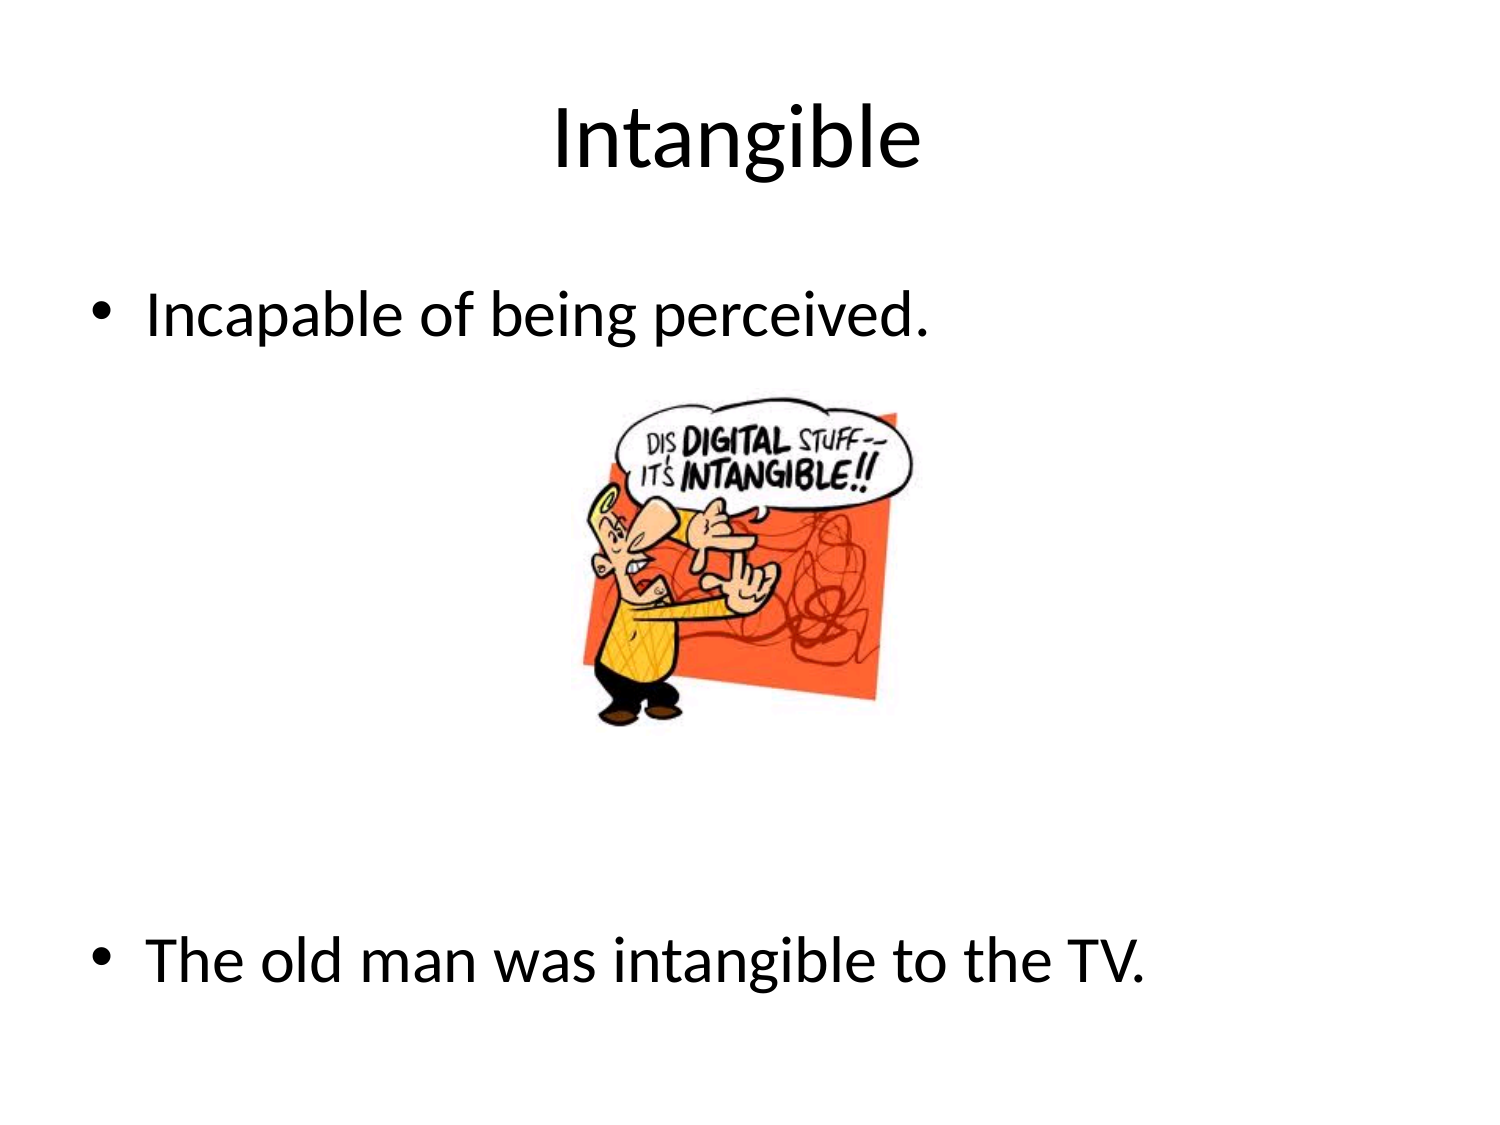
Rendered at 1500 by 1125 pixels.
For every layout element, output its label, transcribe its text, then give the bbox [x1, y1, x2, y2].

picture [571, 388, 929, 737]
list Incapable of being perceived. The old man was intangible to the TV. [75, 262, 1425, 1005]
title Intangible [62, 37, 1413, 225]
